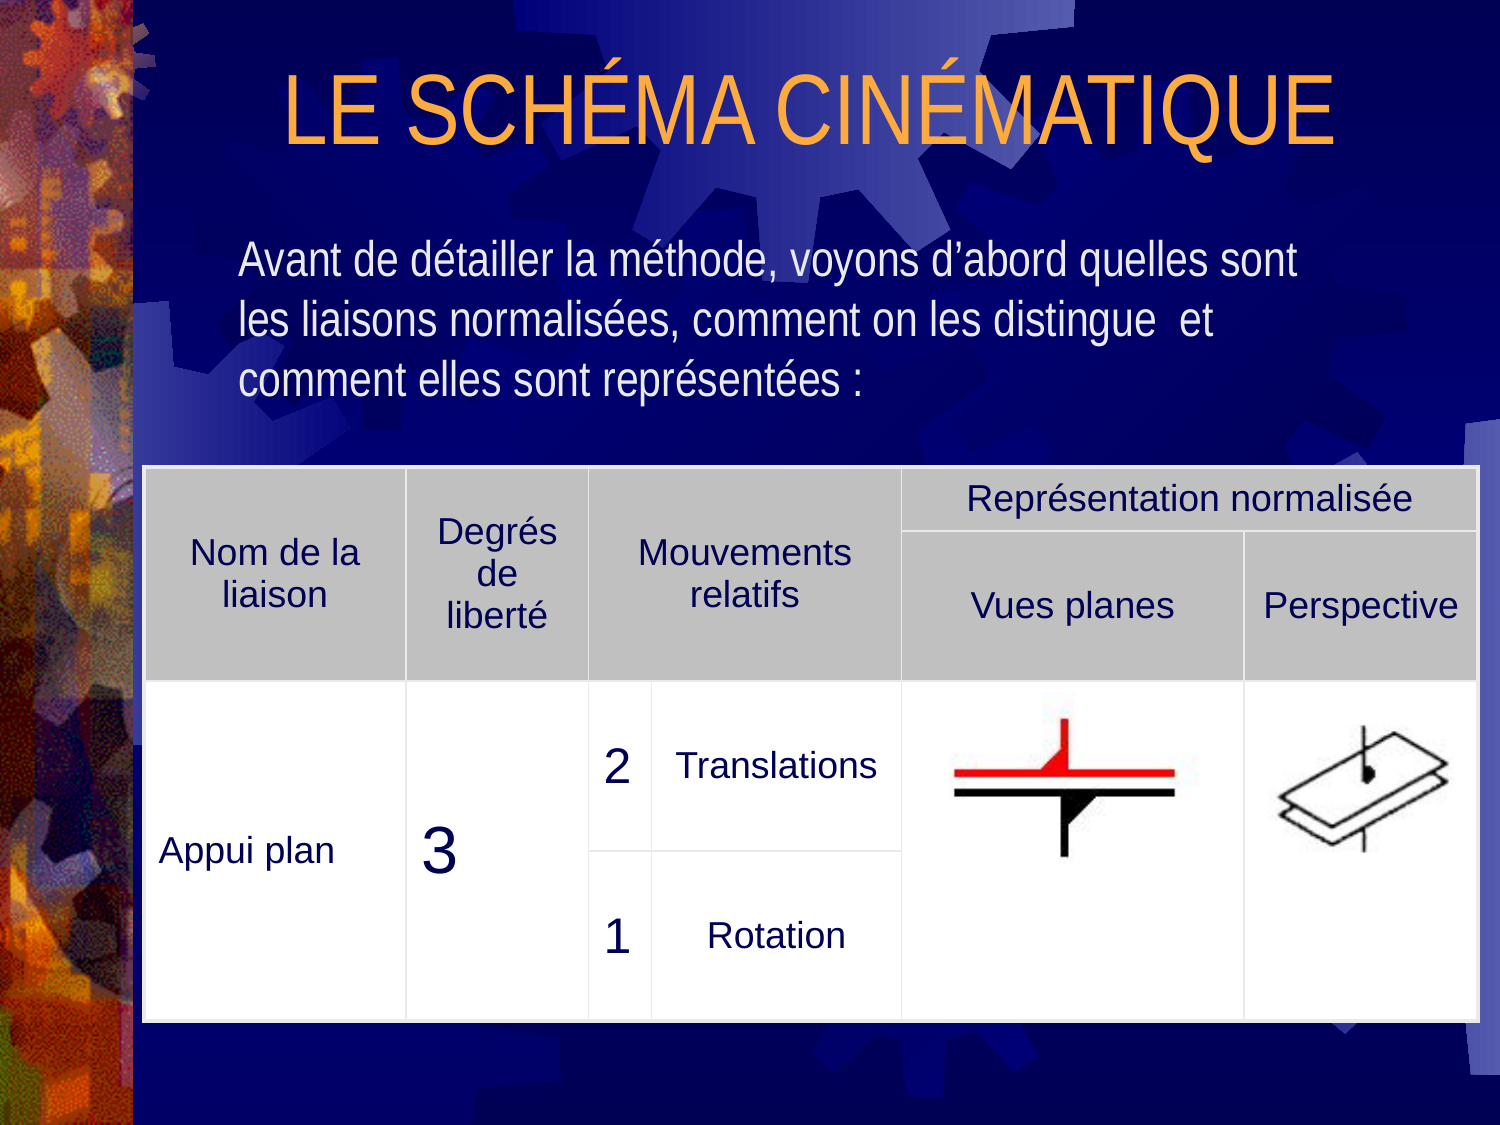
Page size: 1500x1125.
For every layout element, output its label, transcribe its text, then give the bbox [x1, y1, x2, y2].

table_cell Rotation [652, 852, 901, 1019]
table_header Degrés de liberté [407, 469, 588, 680]
text_box LE SCHÉMA CINÉMATIQUE [267, 37, 1365, 173]
table_cell Perspective [1245, 532, 1476, 680]
text_box [426, 365, 796, 441]
table_cell Translations [652, 682, 901, 850]
table_header Mouvements relatifs [589, 469, 901, 680]
table_header Nom de la liaison [146, 469, 405, 680]
table_cell Appui plan [146, 682, 405, 1019]
table_header Représentation normalisée [902, 469, 1476, 530]
picture [0, 0, 133, 1125]
text_box Avant de détailler la méthode, voyons d’abord quelles sont les liaisons normalisées, comment on les distingue et comment elles sont représentées : [223, 218, 1355, 414]
table_cell 1 [589, 852, 651, 1019]
table_cell Vues planes [902, 532, 1243, 680]
table_cell 2 [589, 682, 651, 850]
table_cell [902, 682, 1243, 1019]
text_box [1268, 724, 1454, 861]
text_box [920, 692, 1208, 869]
table_cell 3 [407, 682, 588, 1019]
table_cell [1245, 682, 1476, 1019]
